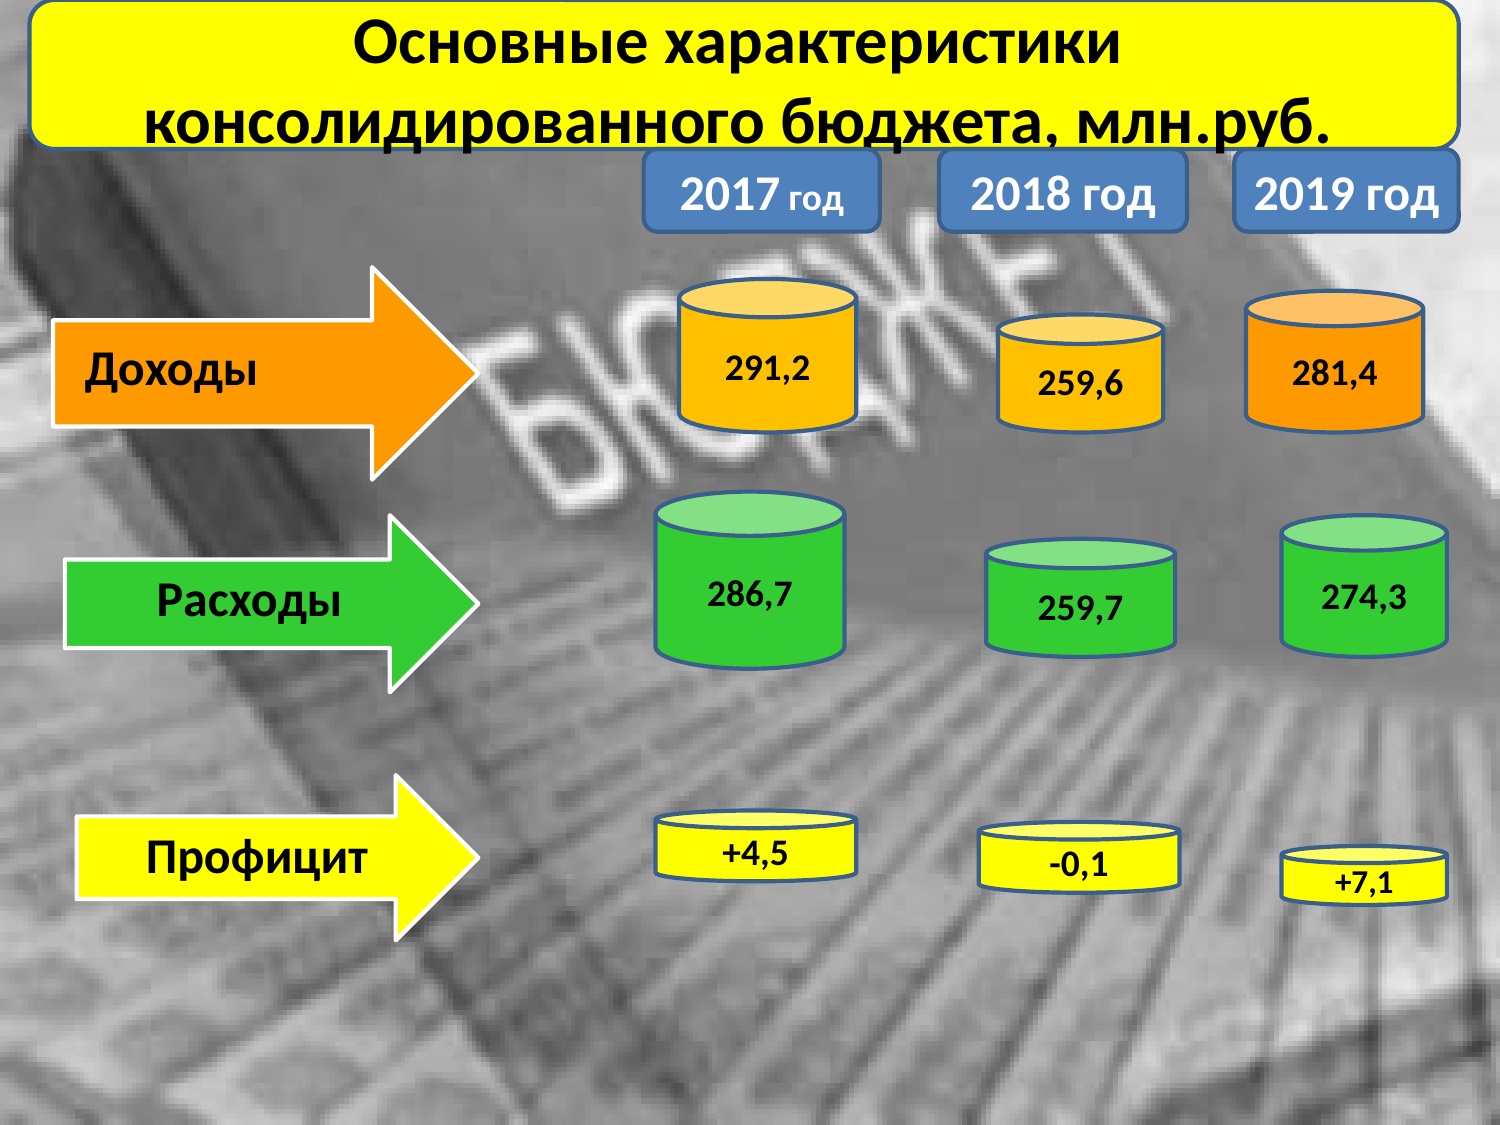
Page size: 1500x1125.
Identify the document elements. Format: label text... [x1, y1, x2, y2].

text_box Профицит [74, 773, 481, 943]
text_box +4,5 [653, 808, 859, 884]
text_box 281,4 [1243, 288, 1426, 435]
text_box 291,2 [676, 276, 859, 435]
text_box 2018 год [936, 146, 1190, 234]
text_box 2017 год [641, 146, 882, 234]
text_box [52, 266, 479, 480]
text_box 259,6 [995, 312, 1166, 435]
text_box 286,7 [653, 489, 847, 671]
text_box [27, 0, 53, 152]
text_box 274,3 [1279, 513, 1449, 660]
text_box Расходы [62, 513, 481, 695]
text_box [0, 0, 1500, 1125]
text_box Основные характеристики консолидированного бюджета, млн.руб. [53, 0, 1424, 165]
text_box 259,7 [984, 536, 1178, 660]
text_box -0,1 [976, 819, 1182, 895]
text_box 2019 год [1232, 146, 1461, 234]
text_box +7,1 [1279, 843, 1449, 908]
text_box [1424, 0, 1461, 147]
